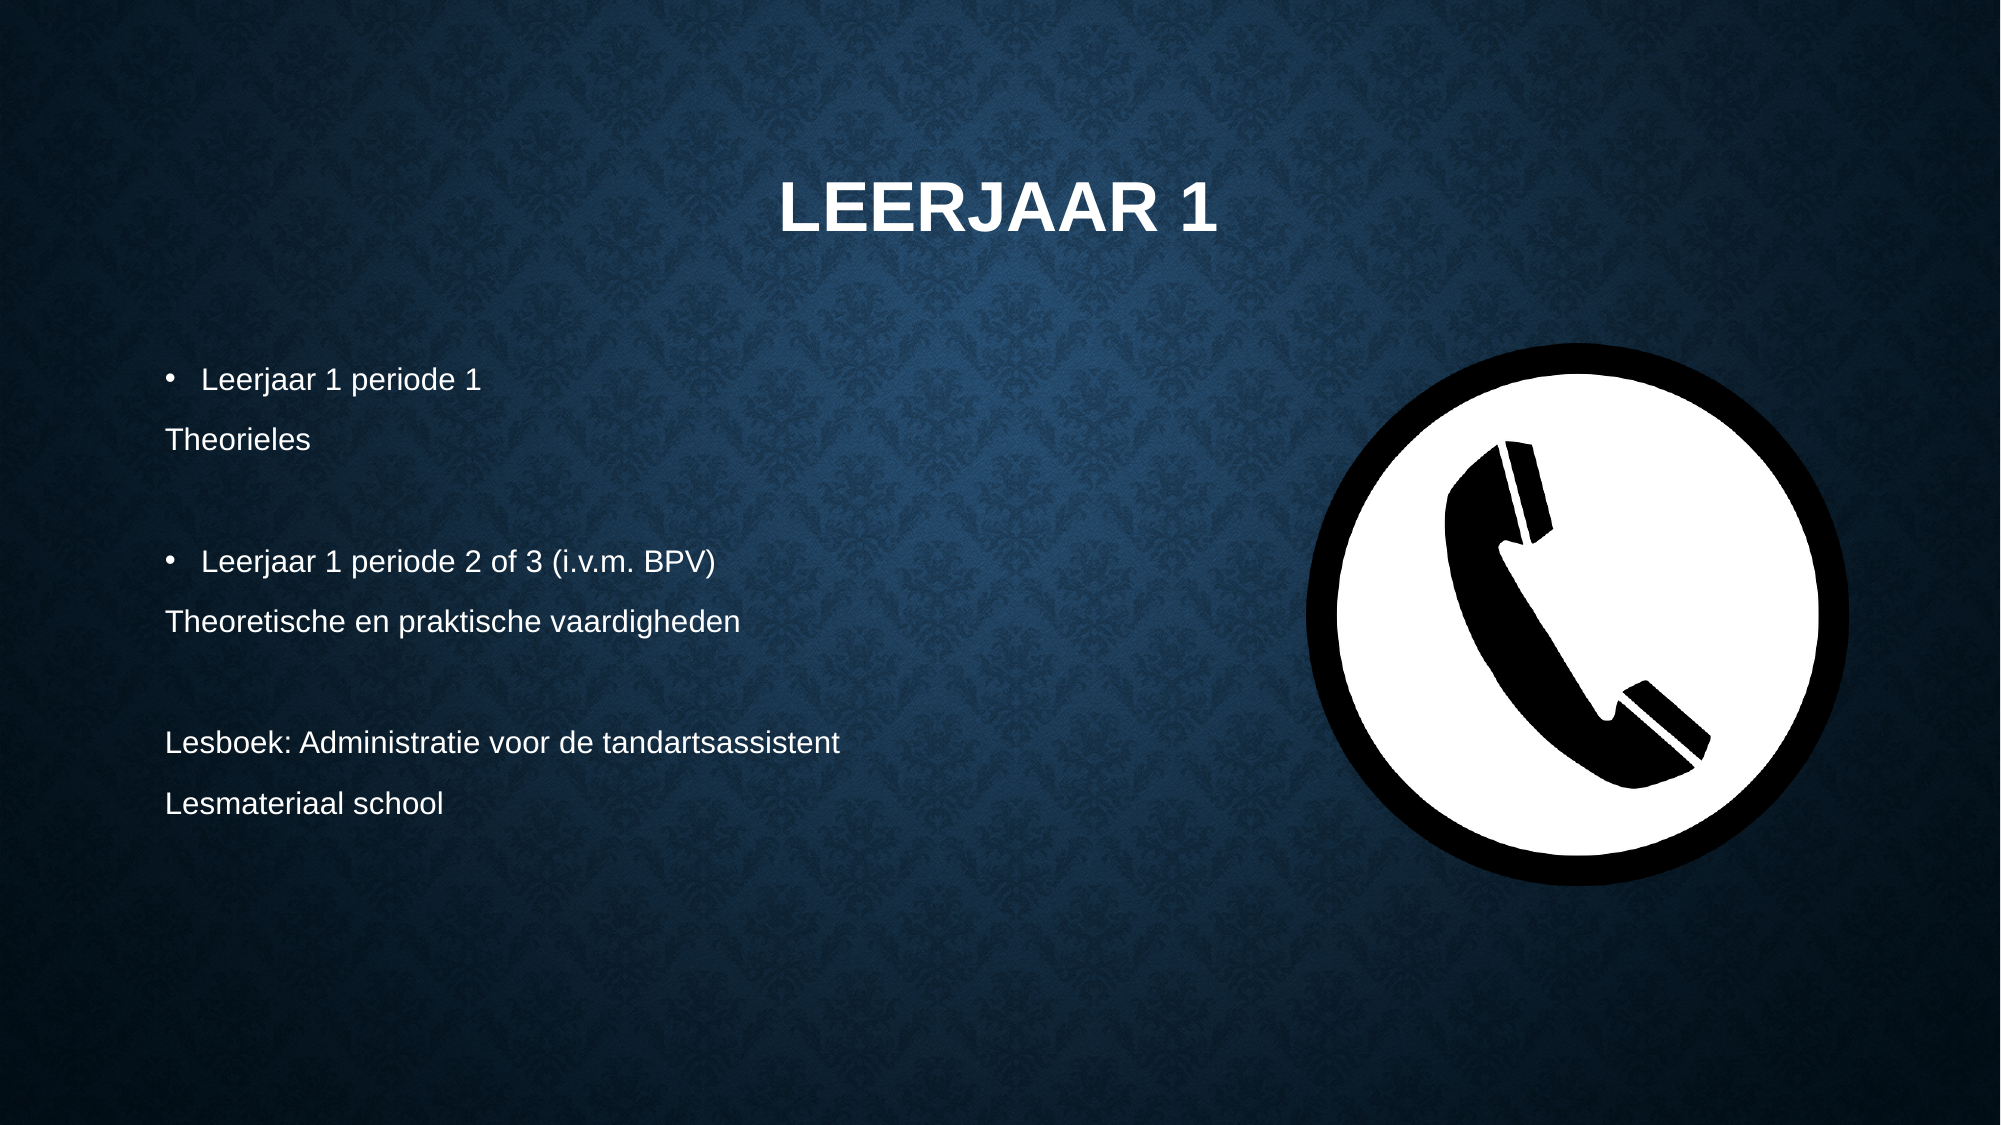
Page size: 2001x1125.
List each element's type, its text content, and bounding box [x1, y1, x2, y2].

picture [1305, 343, 1849, 887]
list Leerjaar 1 periode 1 Theorieles Leerjaar 1 periode 2 of 3 (i.v.m. BPV) Theoretische en praktische vaardigheden Lesboek: Administratie voor de tandartsassistent Lesmateriaal school [149, 343, 1849, 950]
title Leerjaar 1 [149, 99, 1849, 318]
